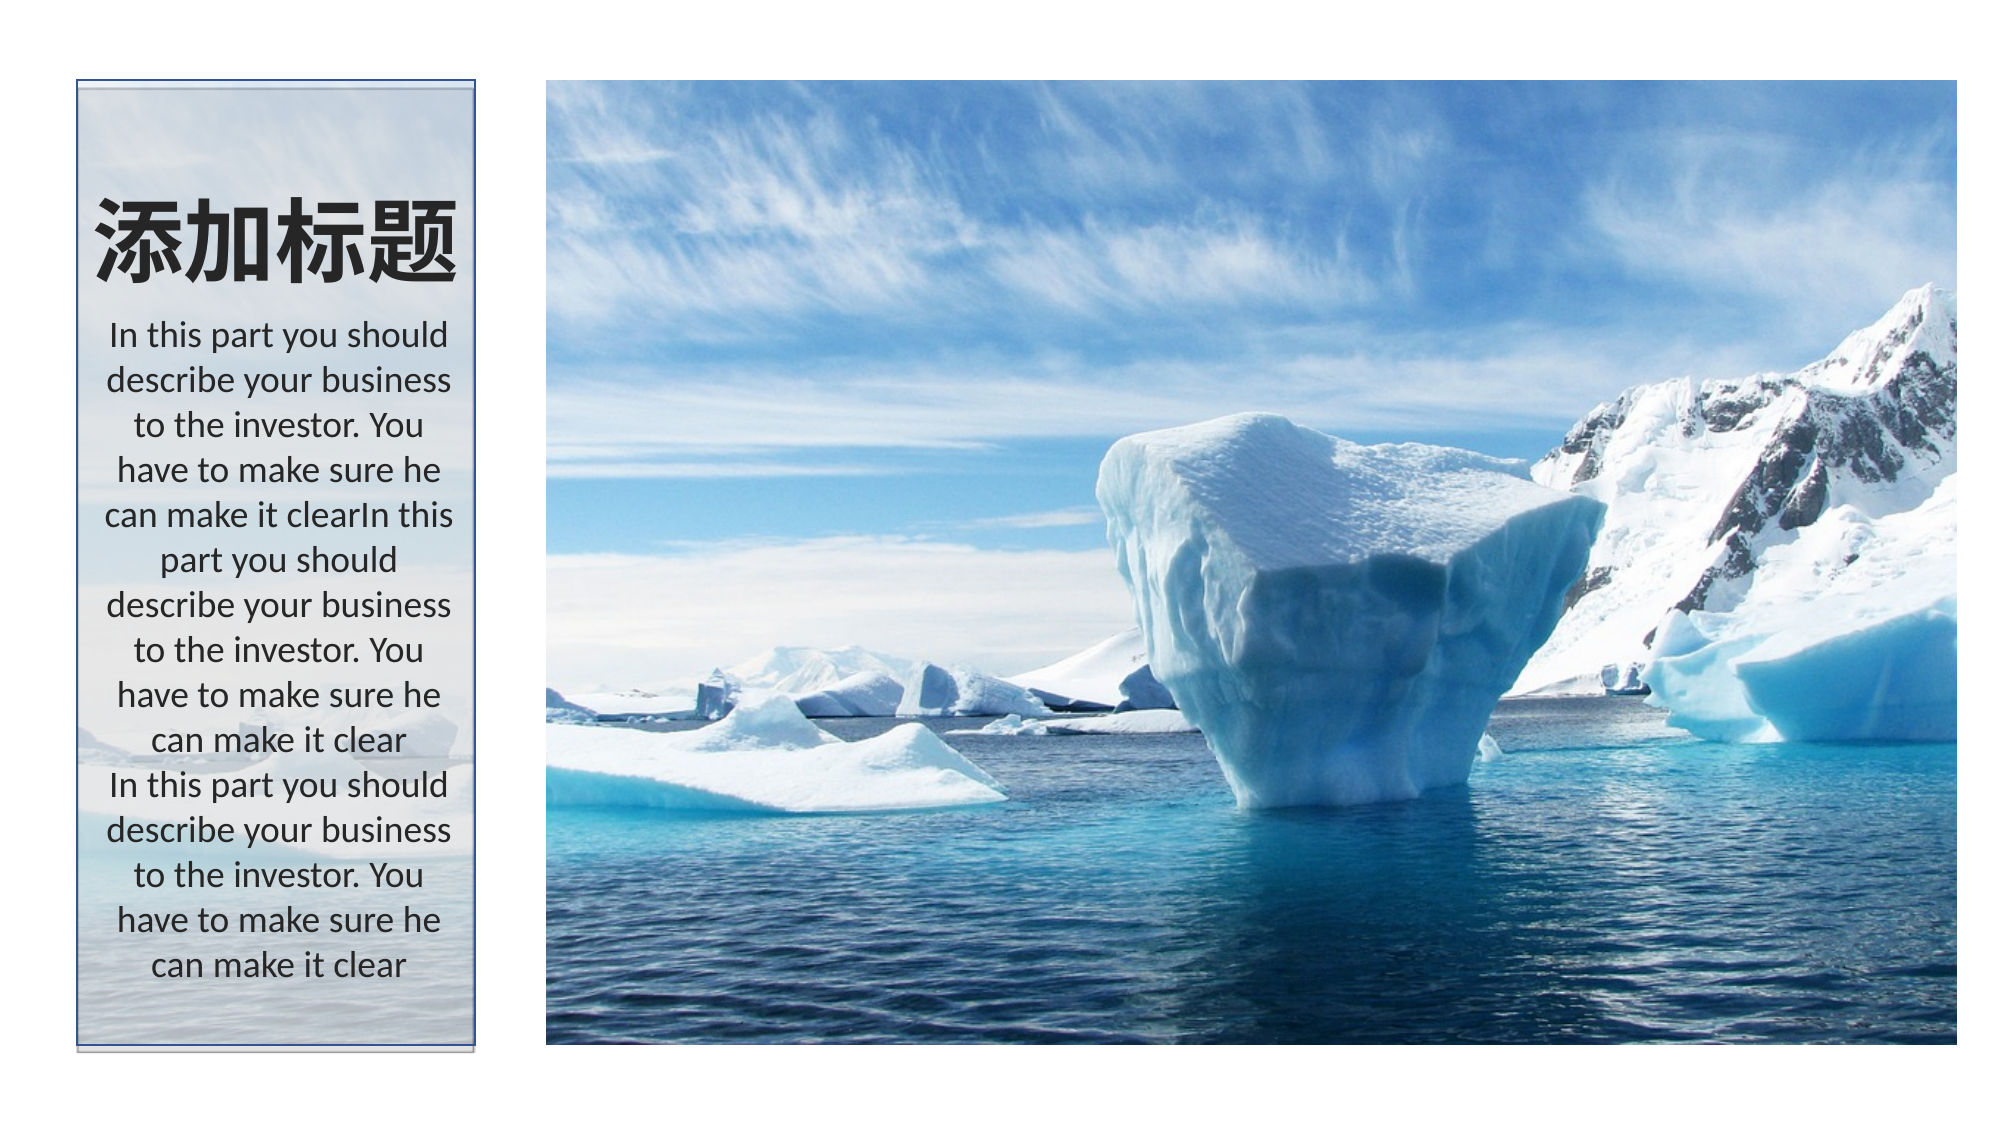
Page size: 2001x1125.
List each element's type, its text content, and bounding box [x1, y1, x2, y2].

text_box 添加标题 [77, 176, 546, 302]
picture [546, 80, 1957, 1045]
text_box [76, 79, 476, 1046]
text_box In this part you should describe your business to the investor. You have to make sure he can make it clearIn this part you should describe your business to the investor. You have to make sure he can make it clear In this part you should describe your business to the investor. You have to make sure he can make it clear [83, 302, 475, 1038]
